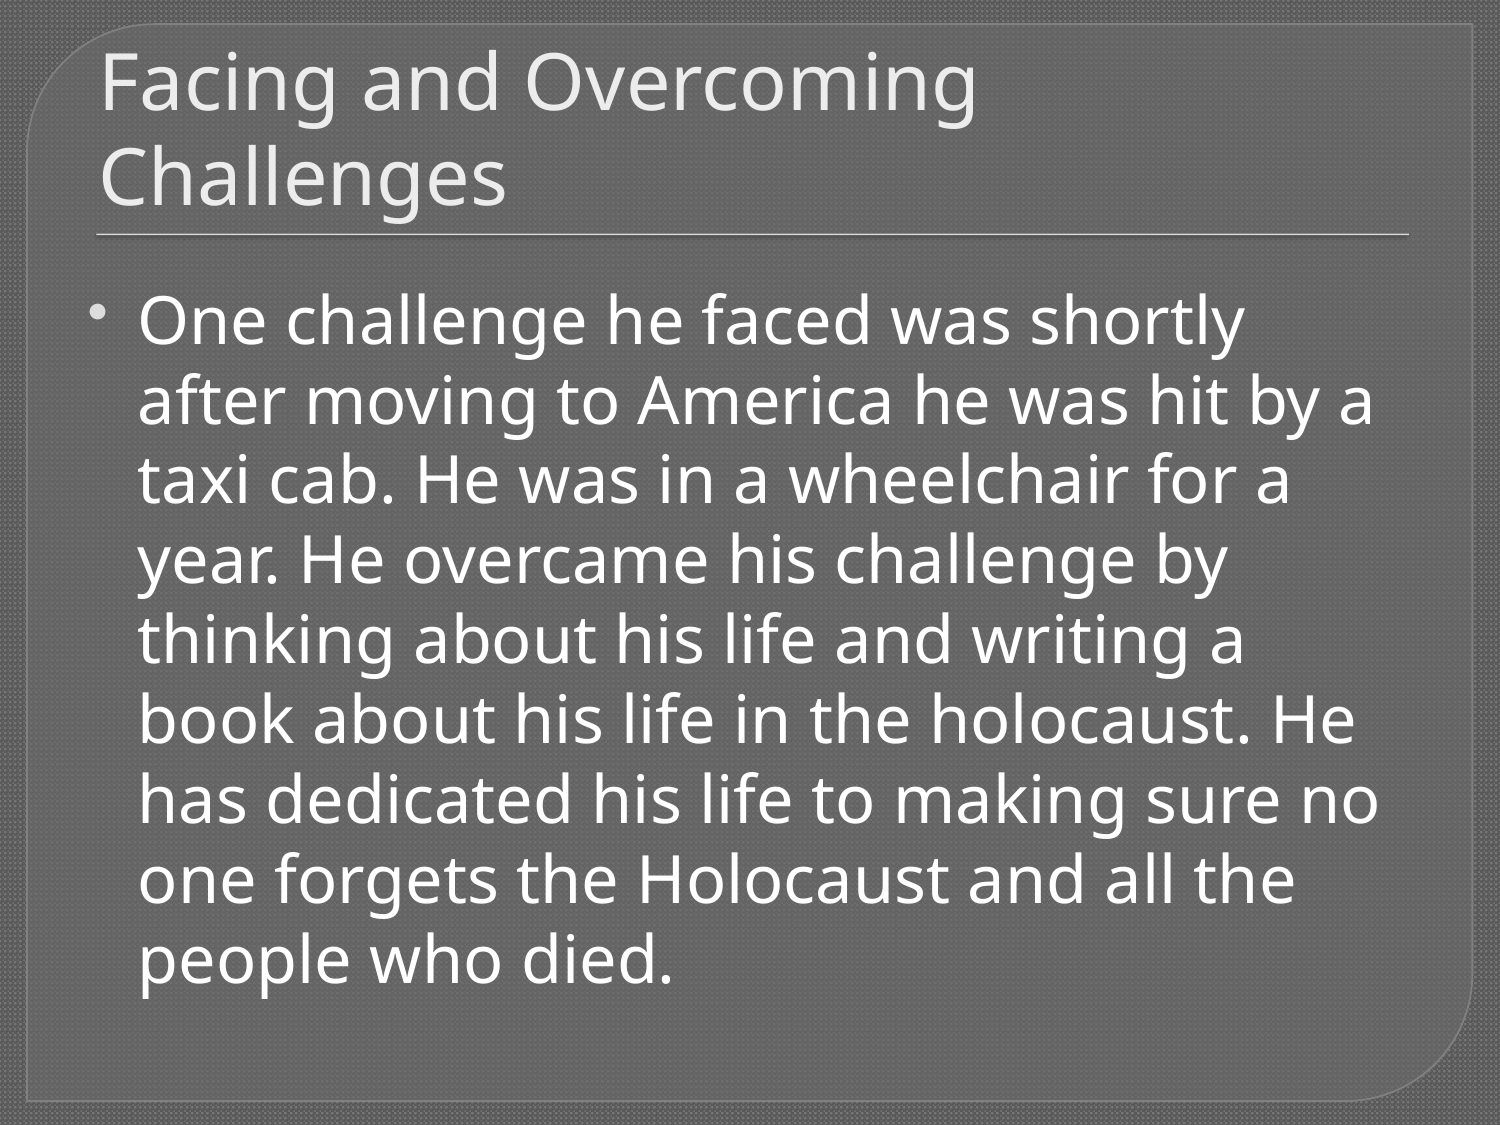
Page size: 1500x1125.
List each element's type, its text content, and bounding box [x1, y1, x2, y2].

title Facing and Overcoming Challenges [75, 41, 1425, 230]
list One challenge he faced was shortly after moving to America he was hit by a taxi cab. He was in a wheelchair for a year. He overcame his challenge by thinking about his life and writing a book about his life in the holocaust. He has dedicated his life to making sure no one forgets the Holocaust and all the people who died. [75, 270, 1425, 1013]
